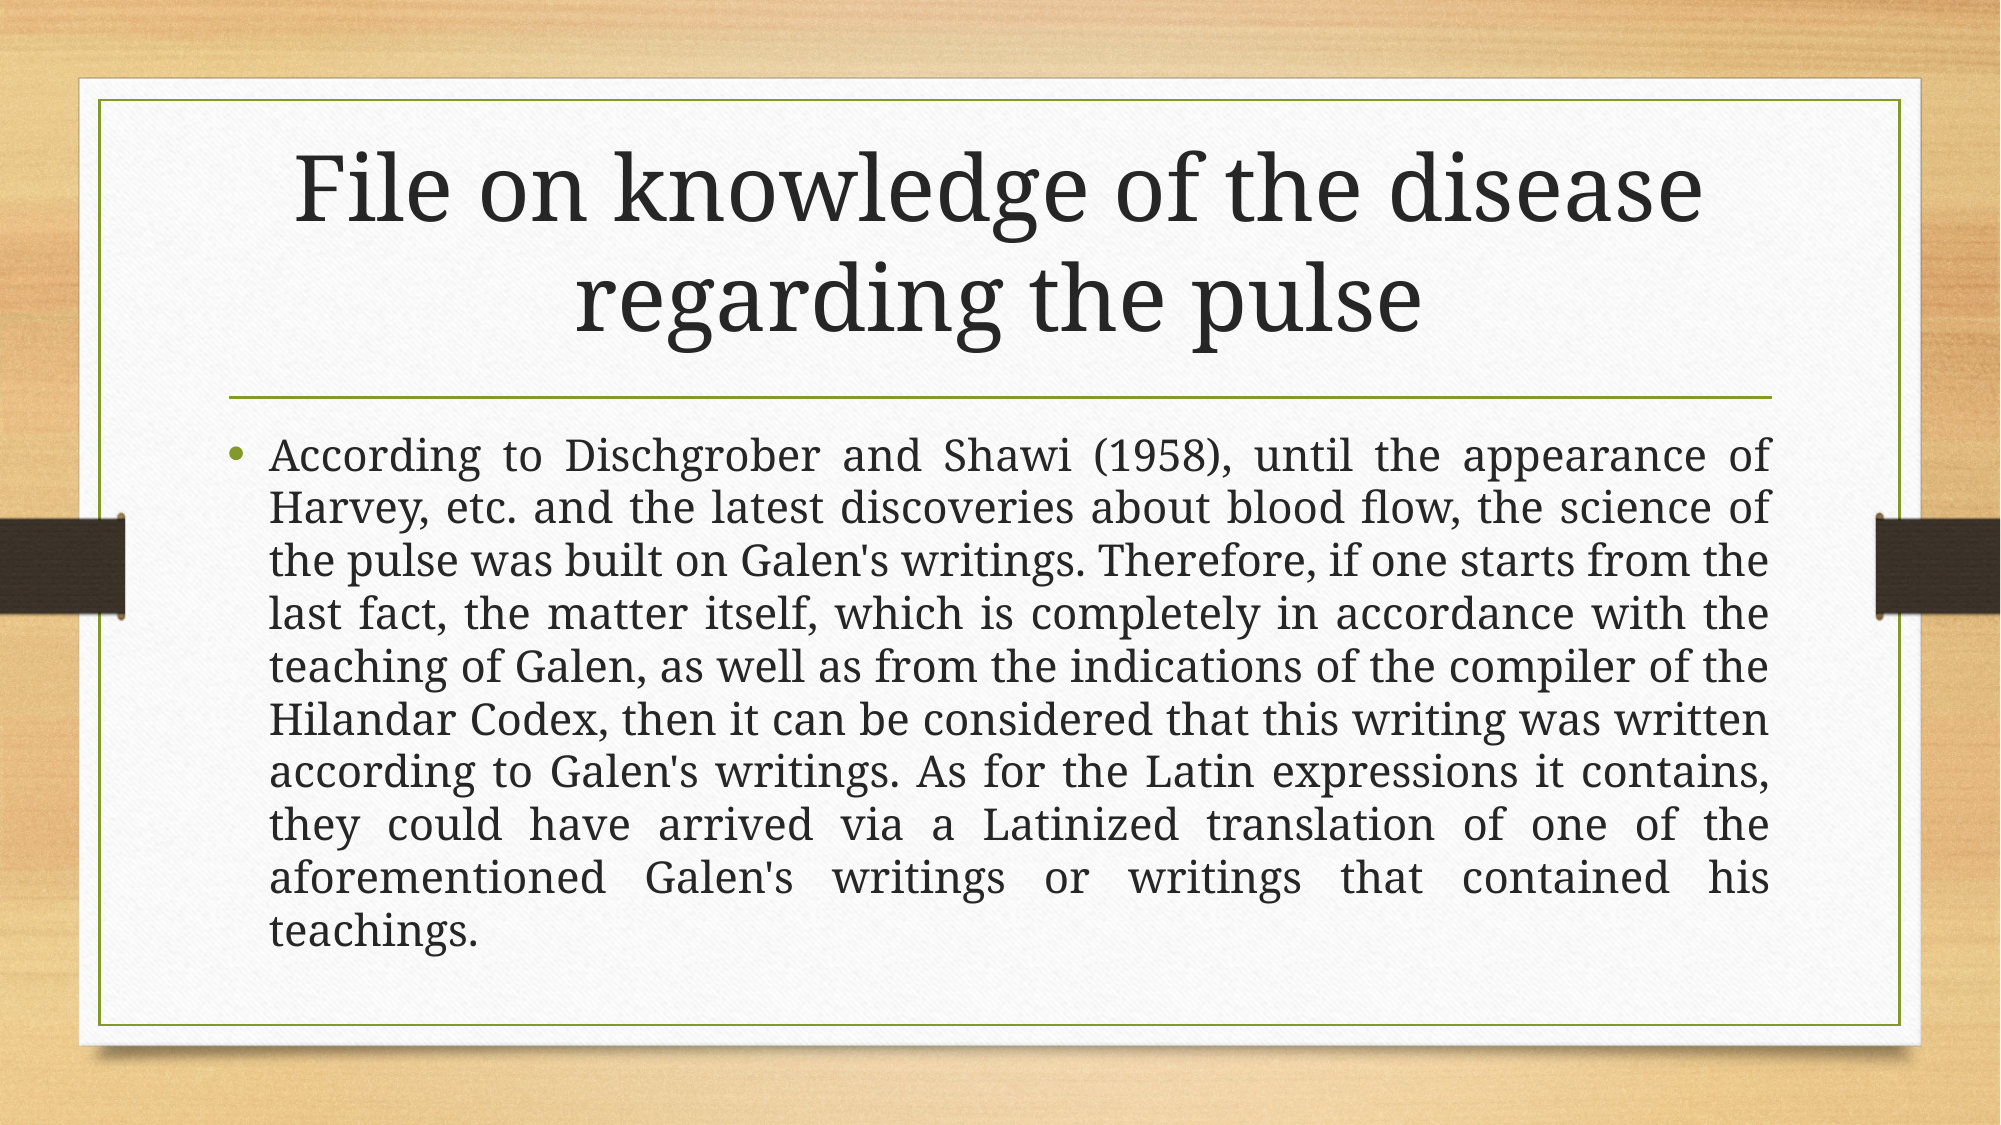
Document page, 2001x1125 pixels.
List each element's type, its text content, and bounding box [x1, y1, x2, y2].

text_box File on knowledge of the disease regarding the pulse [212, 104, 1788, 375]
picture [0, 0, 2001, 1125]
list According to Dischgrober and Shawi (1958), until the appearance of Harvey, etc. and the latest discoveries about blood flow, the science of the pulse was built on Galen's writings. Therefore, if one starts from the last fact, the matter itself, which is completely in accordance with the teaching of Galen, as well as from the indications of the compiler of the Hilandar Codex, then it can be considered that this writing was written according to Galen's writings. As for the Latin expressions it contains, they could have arrived via a Latinized translation of one of the aforementioned Galen's writings or writings that contained his teachings. [212, 419, 1788, 964]
